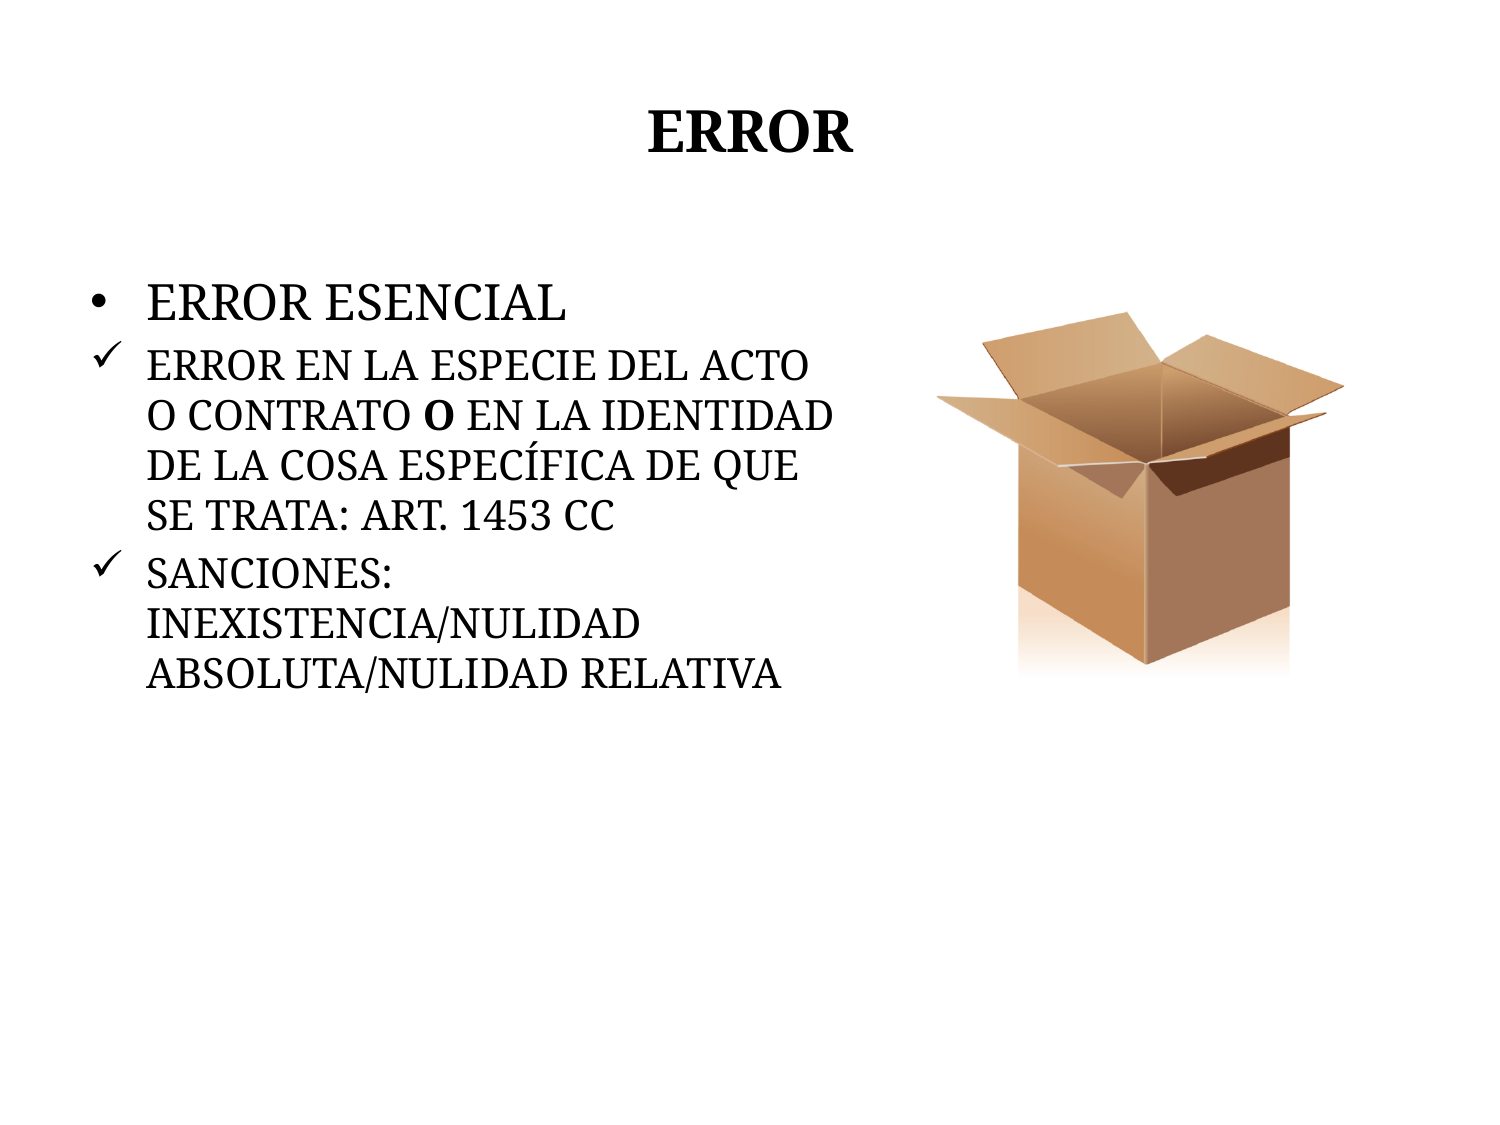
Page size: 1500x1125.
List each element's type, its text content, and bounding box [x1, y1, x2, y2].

picture [930, 287, 1363, 734]
list ERROR ESENCIAL ERROR EN LA ESPECIE DEL ACTO O CONTRATO O EN LA IDENTIDAD DE LA COSA ESPECÍFICA DE QUE SE TRATA: ART. 1453 CC SANCIONES: INEXISTENCIA/NULIDAD ABSOLUTA/NULIDAD RELATIVA [75, 262, 863, 1005]
title ERROR [75, 45, 1425, 213]
